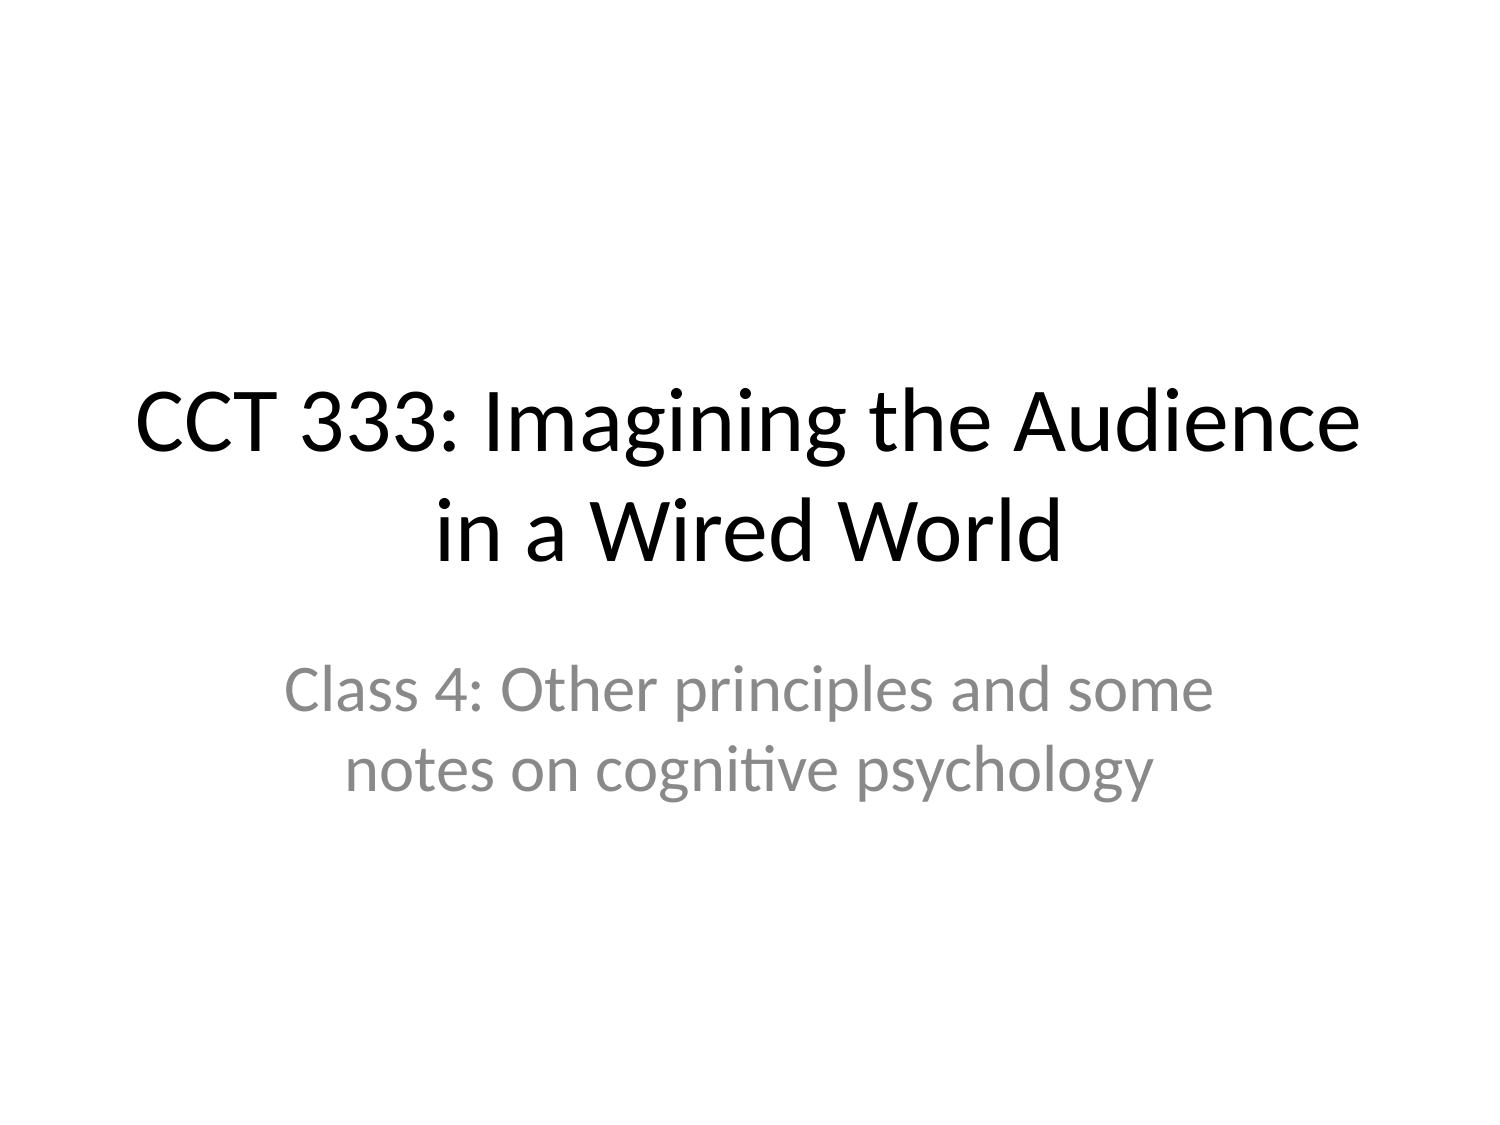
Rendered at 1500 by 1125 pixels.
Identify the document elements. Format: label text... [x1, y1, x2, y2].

subtitle Class 4: Other principles and some notes on cognitive psychology [225, 637, 1275, 925]
title CCT 333: Imagining the Audience in a Wired World [112, 349, 1388, 591]
